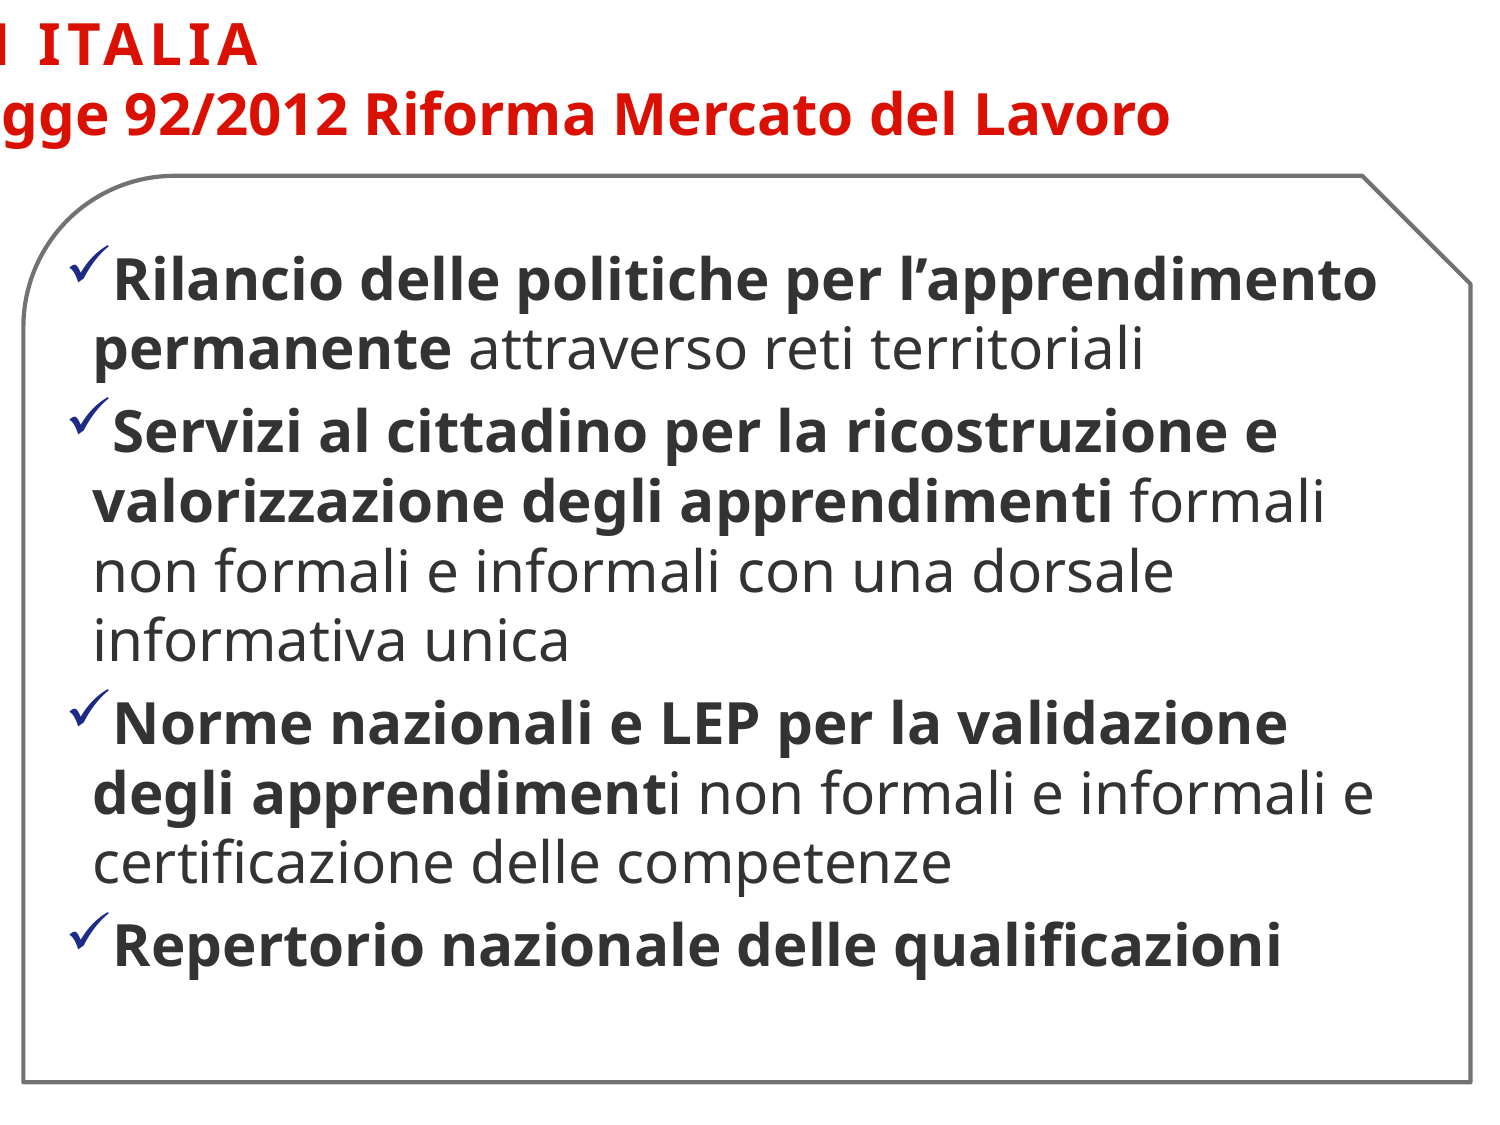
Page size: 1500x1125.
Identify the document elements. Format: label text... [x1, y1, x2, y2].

text_box [1425, 269, 1473, 1085]
text_box IN ITALIA Legge 92/2012 Riforma Mercato del Lavoro [0, 0, 1338, 155]
text_box [52, 173, 1424, 234]
slide_number [1074, 1042, 1425, 1103]
text_box [21, 263, 1074, 1085]
list Rilancio delle politiche per l’apprendimento permanente attraverso reti territoriali Servizi al cittadino per la ricostruzione e valorizzazione degli apprendimenti formali non formali e informali con una dorsale informativa unica Norme nazionali e LEP per la validazione degli apprendimenti non formali e informali e certificazione delle competenze Repertorio nazionale delle qualificazioni [35, 234, 1459, 1083]
